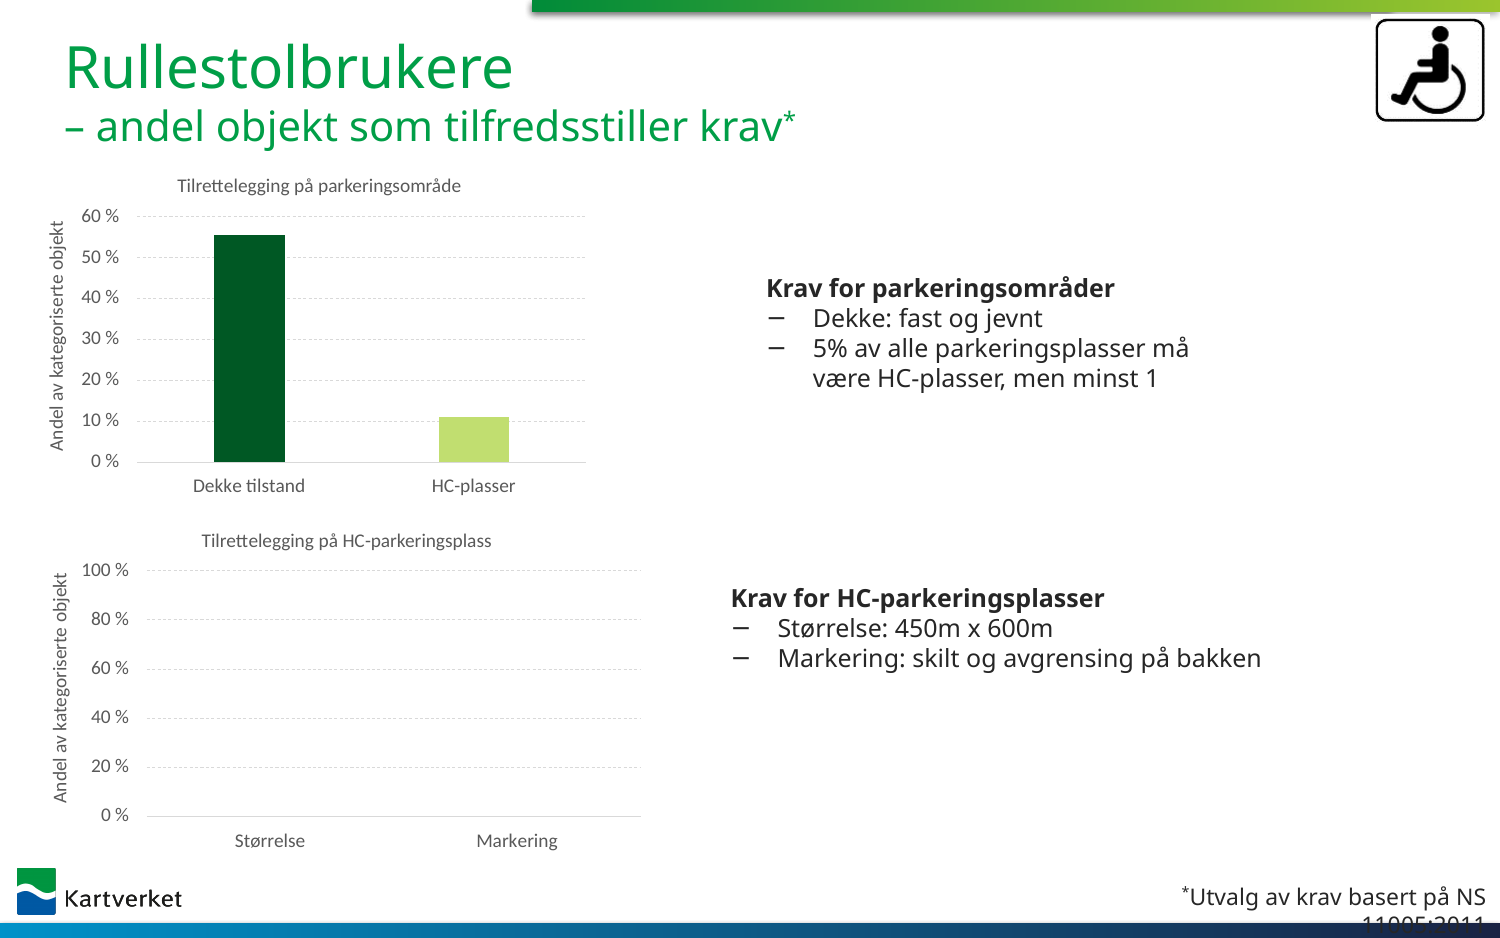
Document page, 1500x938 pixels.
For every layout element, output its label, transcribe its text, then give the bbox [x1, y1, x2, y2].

text_box Rullestolbrukere – andel objekt som tilfredsstiller krav* [49, 23, 1431, 158]
text_box Krav for HC-parkeringsplasser Størrelse: 450m x 600m Markering: skilt og avgrensing på bakken [715, 574, 1278, 680]
text_box Krav for parkeringsområder Dekke: fast og jevnt 5% av alle parkeringsplasser må være HC-plasser, men minst 1 [751, 264, 1232, 400]
text_box *Utvalg av krav basert på NS 11005:2011 [1068, 873, 1500, 938]
picture [1371, 13, 1491, 127]
picture [41, 166, 598, 505]
picture [41, 520, 652, 859]
